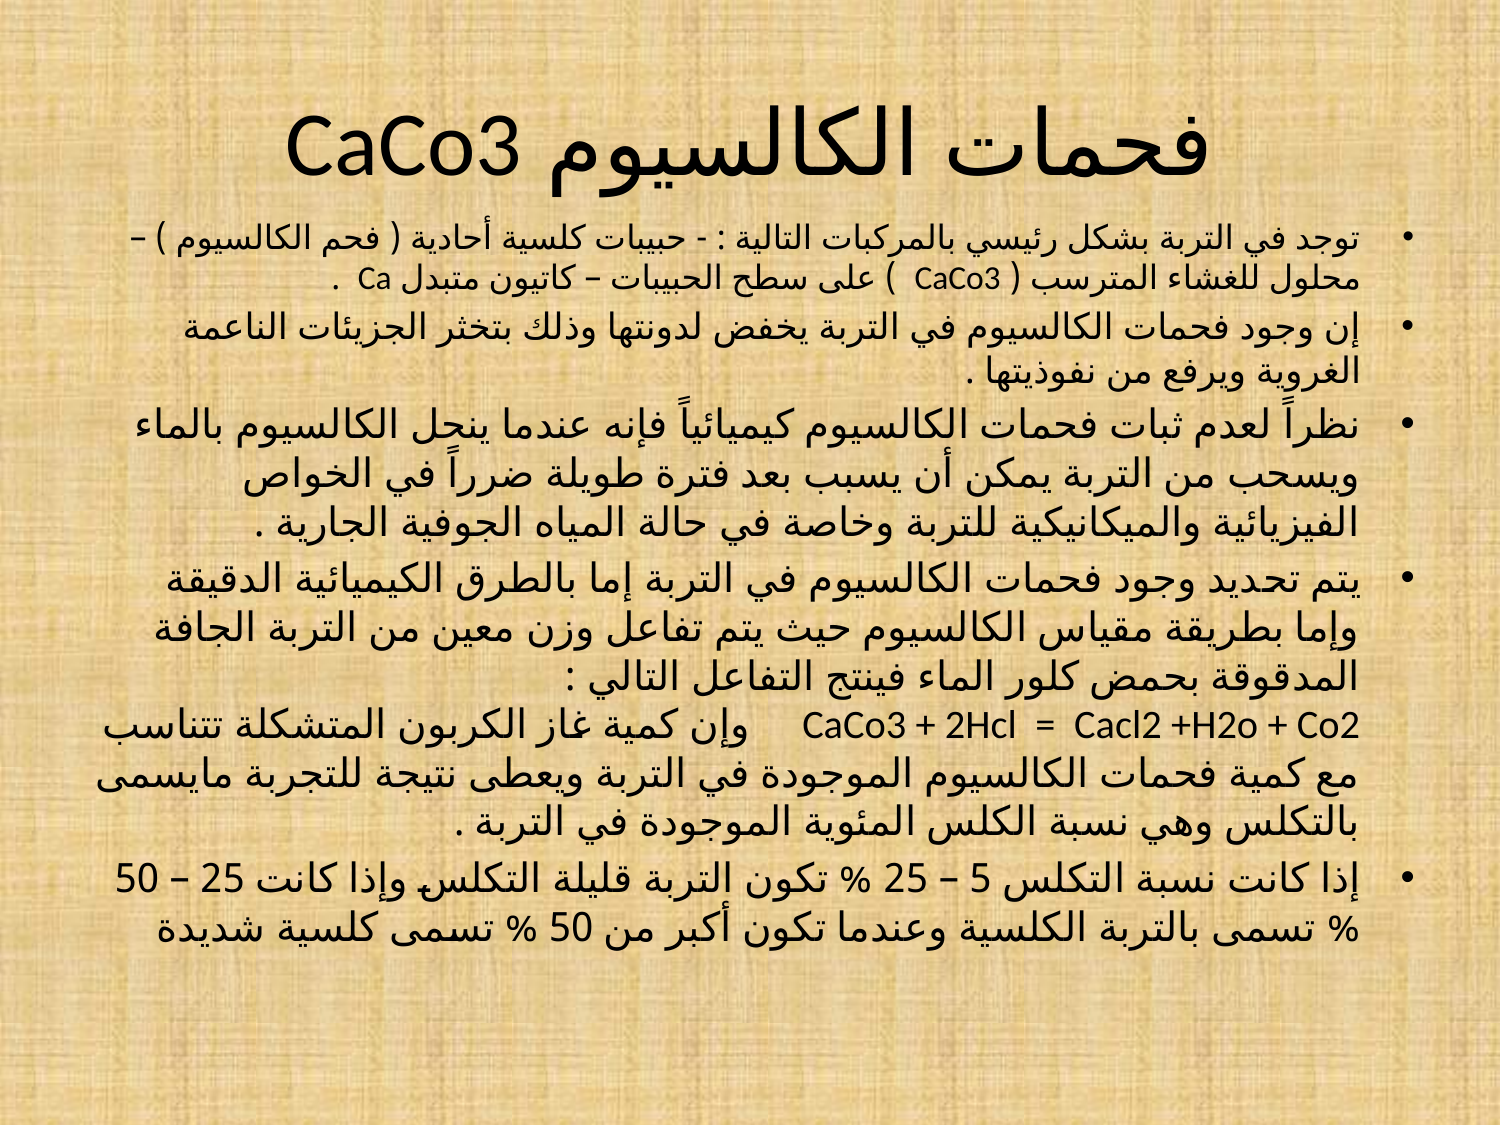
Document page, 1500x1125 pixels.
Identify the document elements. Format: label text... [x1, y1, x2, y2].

picture [0, 0, 1500, 1125]
list توجد في التربة بشكل رئيسي بالمركبات التالية : - حبيبات كلسية أحادية ( فحم الكالسيوم ) – محلول للغشاء المترسب ( CaCo3 ) على سطح الحبيبات – كاتيون متبدل Ca . إن وجود فحمات الكالسيوم في التربة يخفض لدونتها وذلك بتخثر الجزيئات الناعمة الغروية ويرفع من نفوذيتها . نظراً لعدم ثبات فحمات الكالسيوم كيميائياً فإنه عندما ينحل الكالسيوم بالماء ويسحب من التربة يمكن أن يسبب بعد فترة طويلة ضرراً في الخواص الفيزيائية والميكانيكية للتربة وخاصة في حالة المياه الجوفية الجارية . يتم تحديد وجود فحمات الكالسيوم في التربة إما بالطرق الكيميائية الدقيقة وإما بطريقة مقياس الكالسيوم حيث يتم تفاعل وزن معين من التربة الجافة المدقوقة بحمض كلور الماء فينتج التفاعل التالي : CaCo3 + 2Hcl = Cacl2 +H2o + Co2 وإن كمية غاز الكربون المتشكلة تتناسب مع كمية فحمات الكالسيوم الموجودة في التربة ويعطى نتيجة للتجربة مايسمى بالتكلس وهي نسبة الكلس المئوية الموجودة في التربة . إذا كانت نسبة التكلس 5 – 25 % تكون التربة قليلة التكلس وإذا كانت 25 – 50 % تسمى بالتربة الكلسية وعندما تكون أكبر من 50 % تسمى كلسية شديدة [75, 208, 1425, 1005]
title فحمات الكالسيوم CaCo3 [75, 45, 1425, 208]
